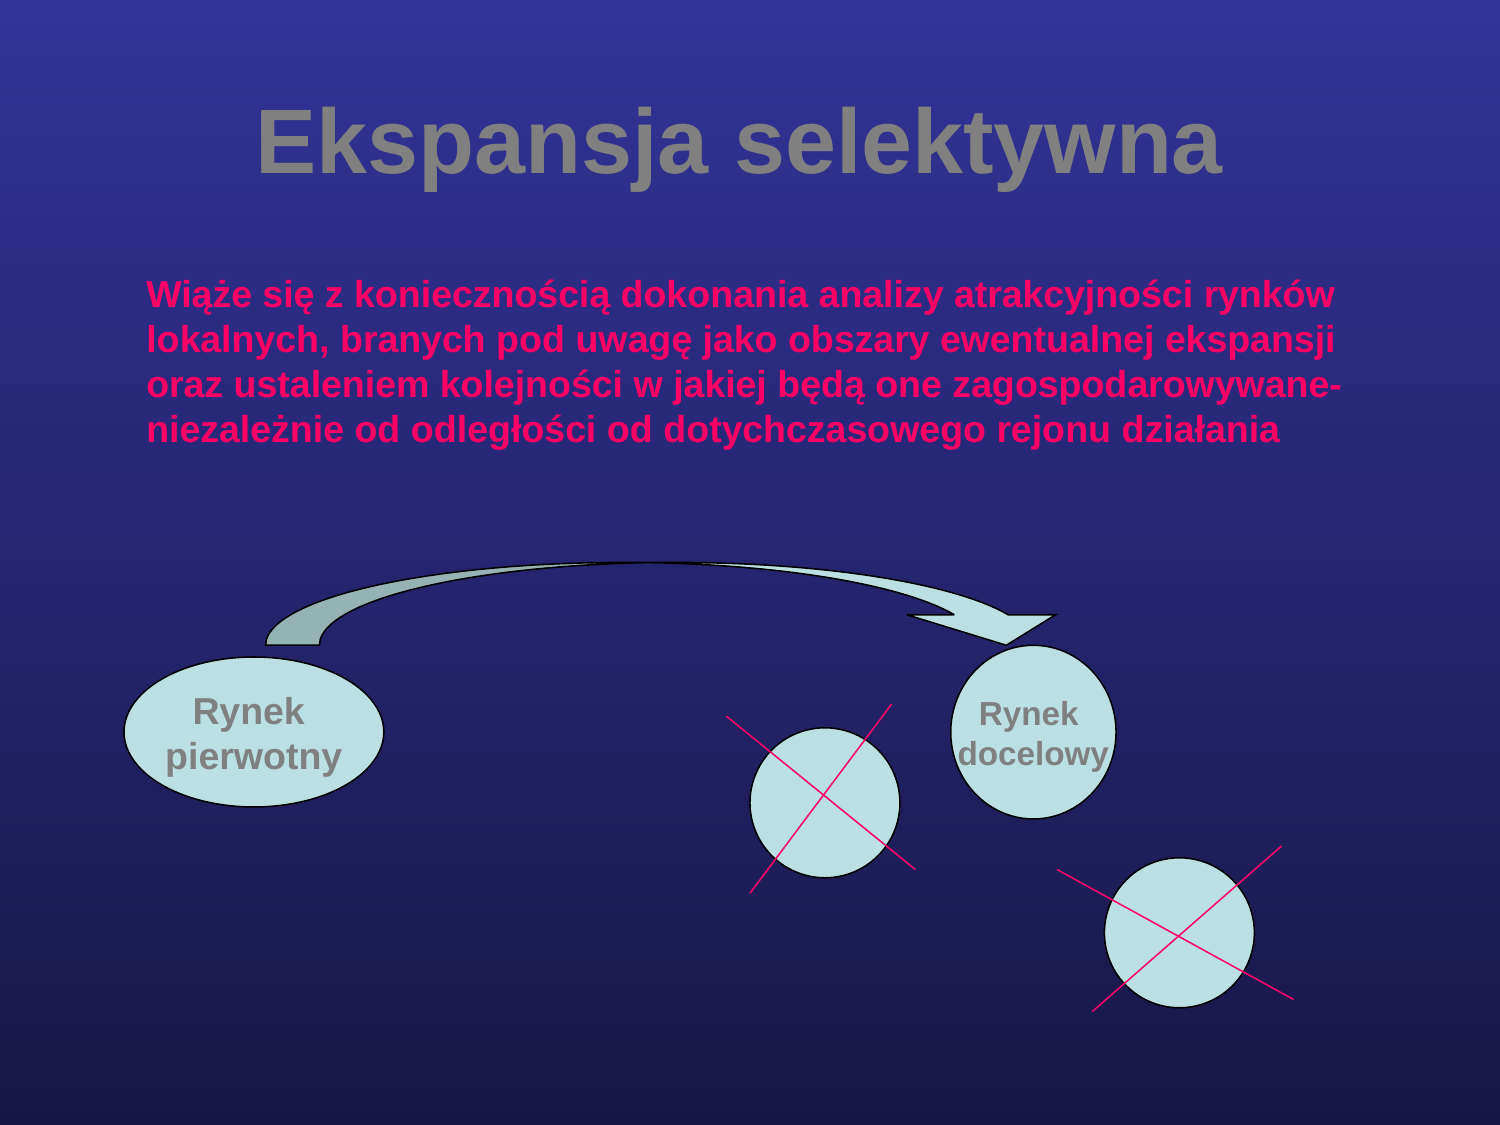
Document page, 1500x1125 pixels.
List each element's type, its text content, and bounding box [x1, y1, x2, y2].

text_box Rynek docelowy [950, 645, 1117, 819]
text_box [265, 562, 1056, 646]
text_box [749, 727, 900, 878]
text_box Rynek pierwotny [123, 656, 384, 807]
text_box [1104, 857, 1255, 1008]
list Wiąże się z koniecznością dokonania analizy atrakcyjności rynków lokalnych, branych pod uwagę jako obszary ewentualnej ekspansji oraz ustaleniem kolejności w jakiej będą one zagospodarowywane- niezależnie od odległości od dotychczasowego rejonu działania [74, 262, 1426, 1006]
title Ekspansja selektywna [64, 42, 1416, 231]
